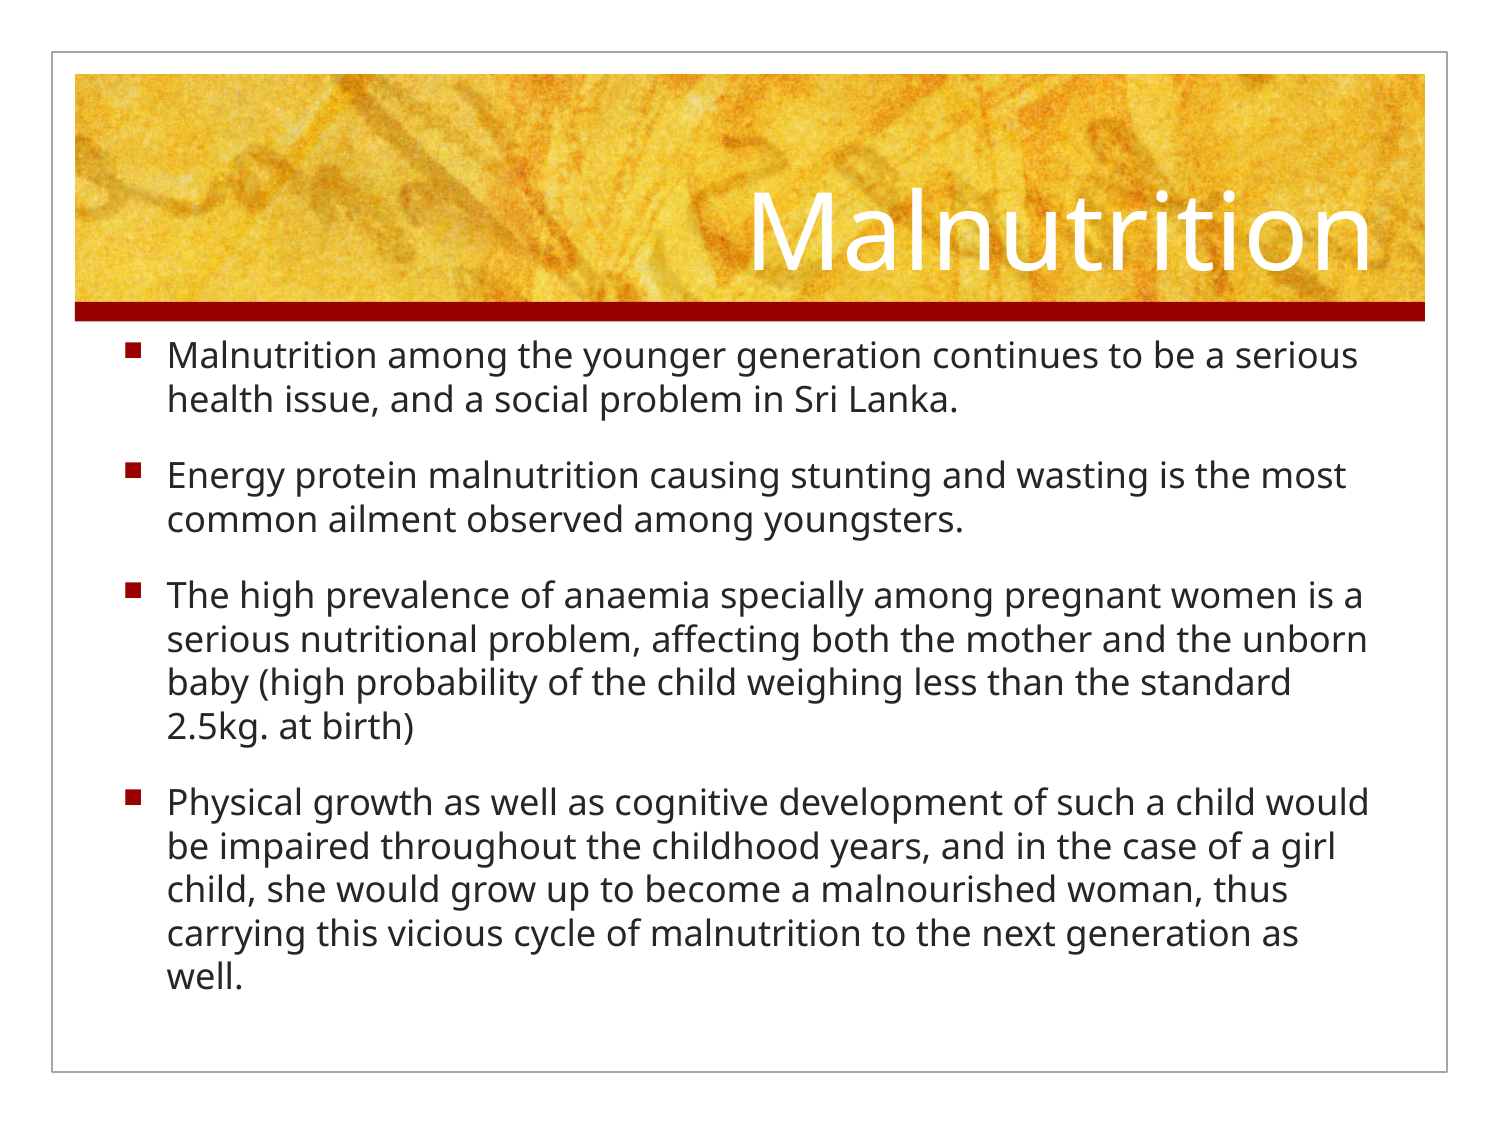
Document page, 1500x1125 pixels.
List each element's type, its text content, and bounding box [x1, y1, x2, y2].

picture [75, 74, 1425, 301]
list Malnutrition among the younger generation continues to be a serious health issue, and a social problem in Sri Lanka. Energy protein malnutrition causing stunting and wasting is the most common ailment observed among youngsters. The high prevalence of anaemia specially among pregnant women is a serious nutritional problem, affecting both the mother and the unborn baby (high probability of the child weighing less than the standard 2.5kg. at birth) Physical growth as well as cognitive development of such a child would be impaired throughout the childhood years, and in the case of a girl child, she would grow up to become a malnourished woman, thus carrying this vicious cycle of malnutrition to the next generation as well. [108, 325, 1392, 1005]
title Malnutrition [108, 74, 1392, 292]
